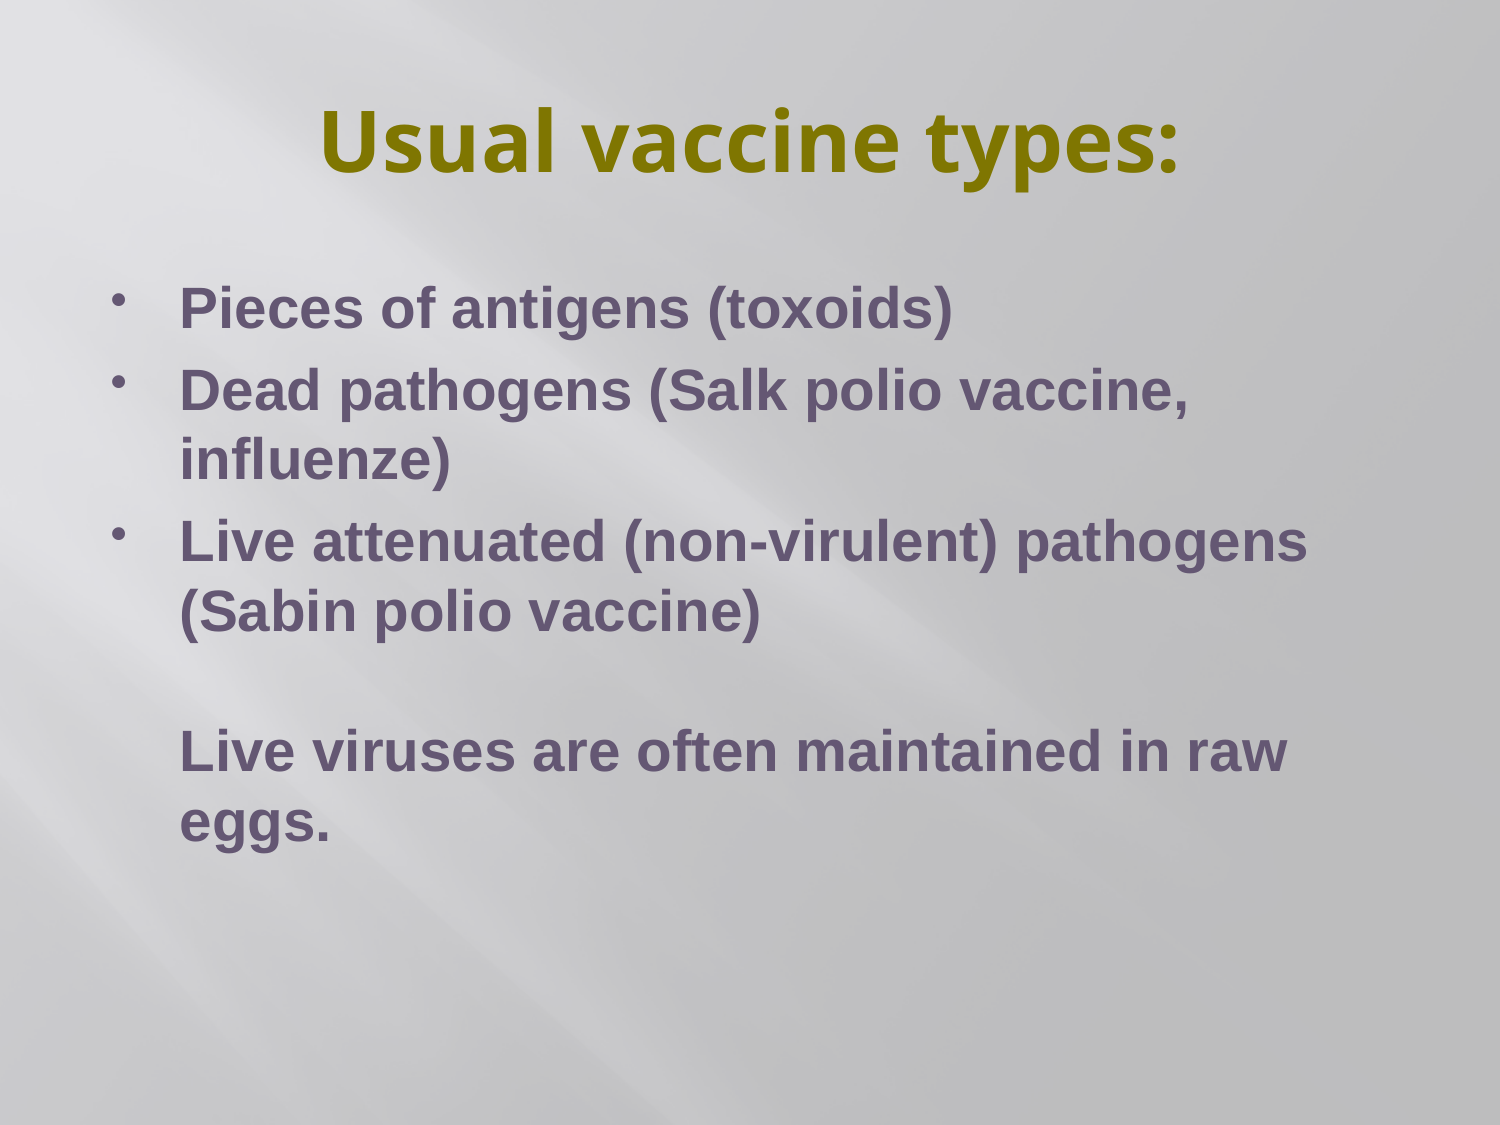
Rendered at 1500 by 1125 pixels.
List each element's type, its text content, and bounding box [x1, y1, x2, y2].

title Usual vaccine types: [75, 45, 1425, 233]
list Pieces of antigens (toxoids) Dead pathogens (Salk polio vaccine, influenze) Live attenuated (non-virulent) pathogens (Sabin polio vaccine) Live viruses are often maintained in raw eggs. [75, 262, 1425, 913]
